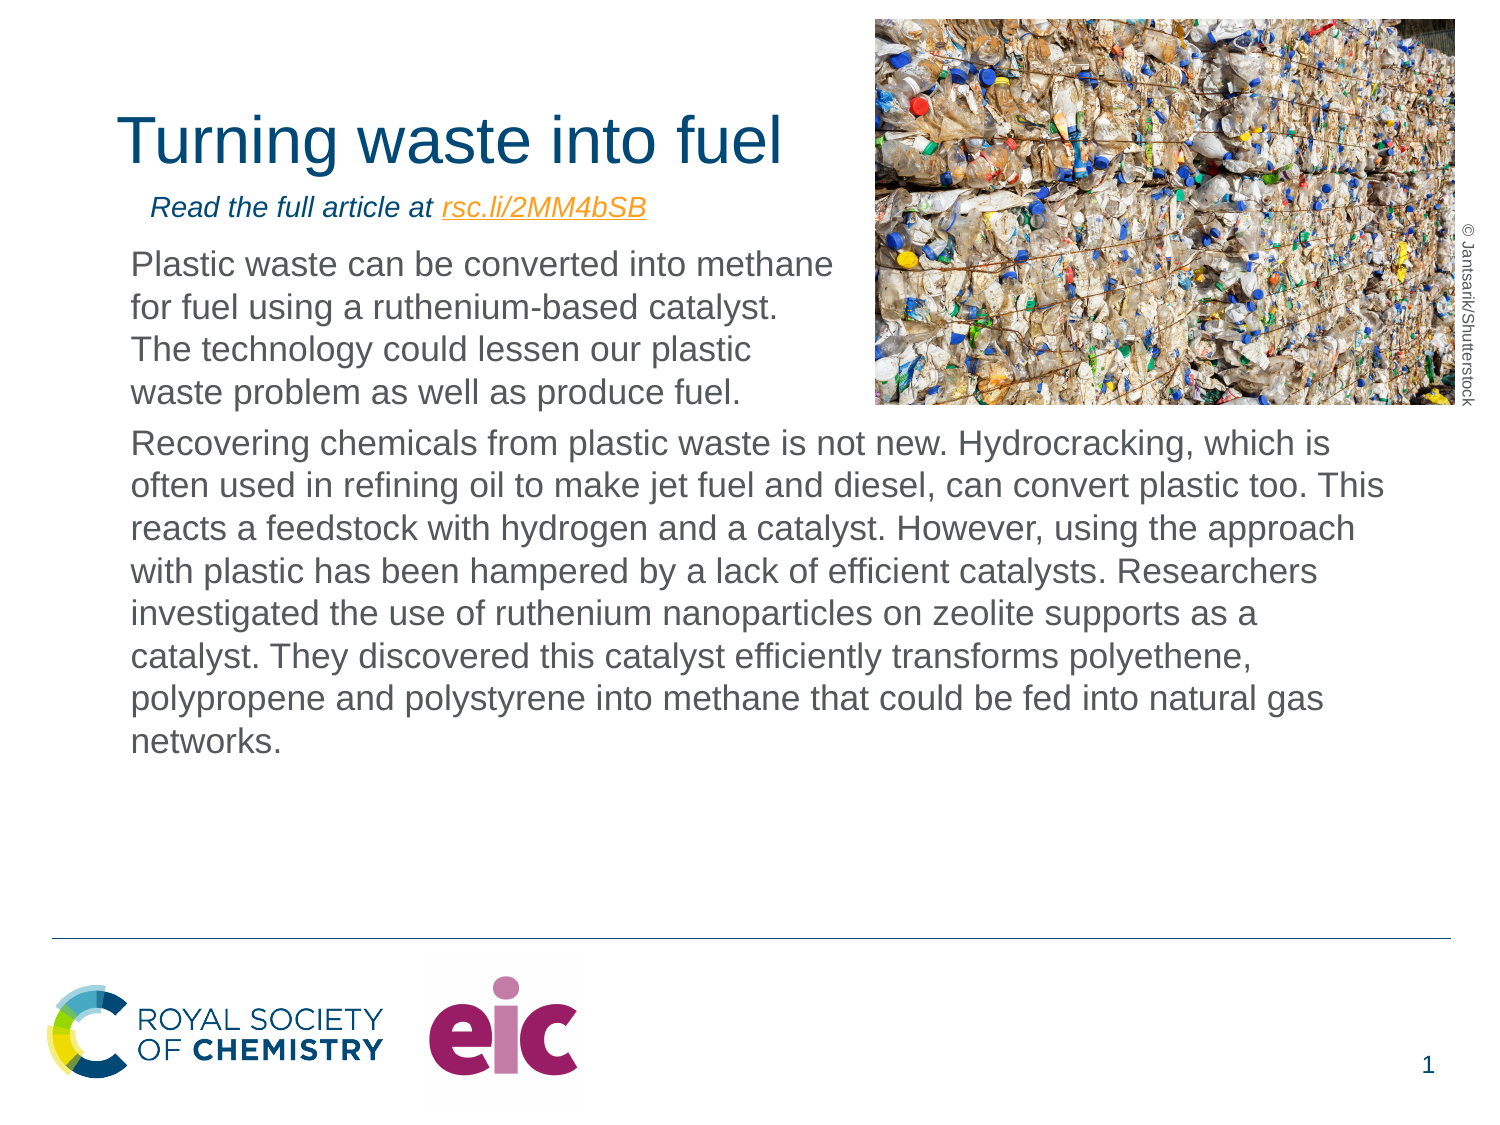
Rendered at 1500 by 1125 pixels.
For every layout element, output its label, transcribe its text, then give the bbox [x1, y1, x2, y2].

list Recovering chemicals from plastic waste is not new. Hydrocracking, which is often used in refining oil to make jet fuel and diesel, can convert plastic too. This reacts a feedstock with hydrogen and a catalyst. However, using the approach with plastic has been hampered by a lack of efficient catalysts. Researchers investigated the use of ruthenium nanoparticles on zeolite supports as a catalyst. They discovered this catalyst efficiently transforms polyethene, polypropene and polystyrene into methane that could be fed into natural gas networks. [115, 412, 1406, 994]
text_box Read the full article at rsc.li/2MM4bSB [135, 180, 875, 231]
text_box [875, 19, 1487, 427]
text_box Plastic waste can be converted into methane for fuel using a ruthenium-based catalyst. The technology could lessen our plastic waste problem as well as produce fuel. [115, 233, 864, 793]
title Turning waste into fuel [101, 33, 875, 251]
picture [0, 938, 583, 1125]
slide_number 1 [1113, 1033, 1451, 1094]
